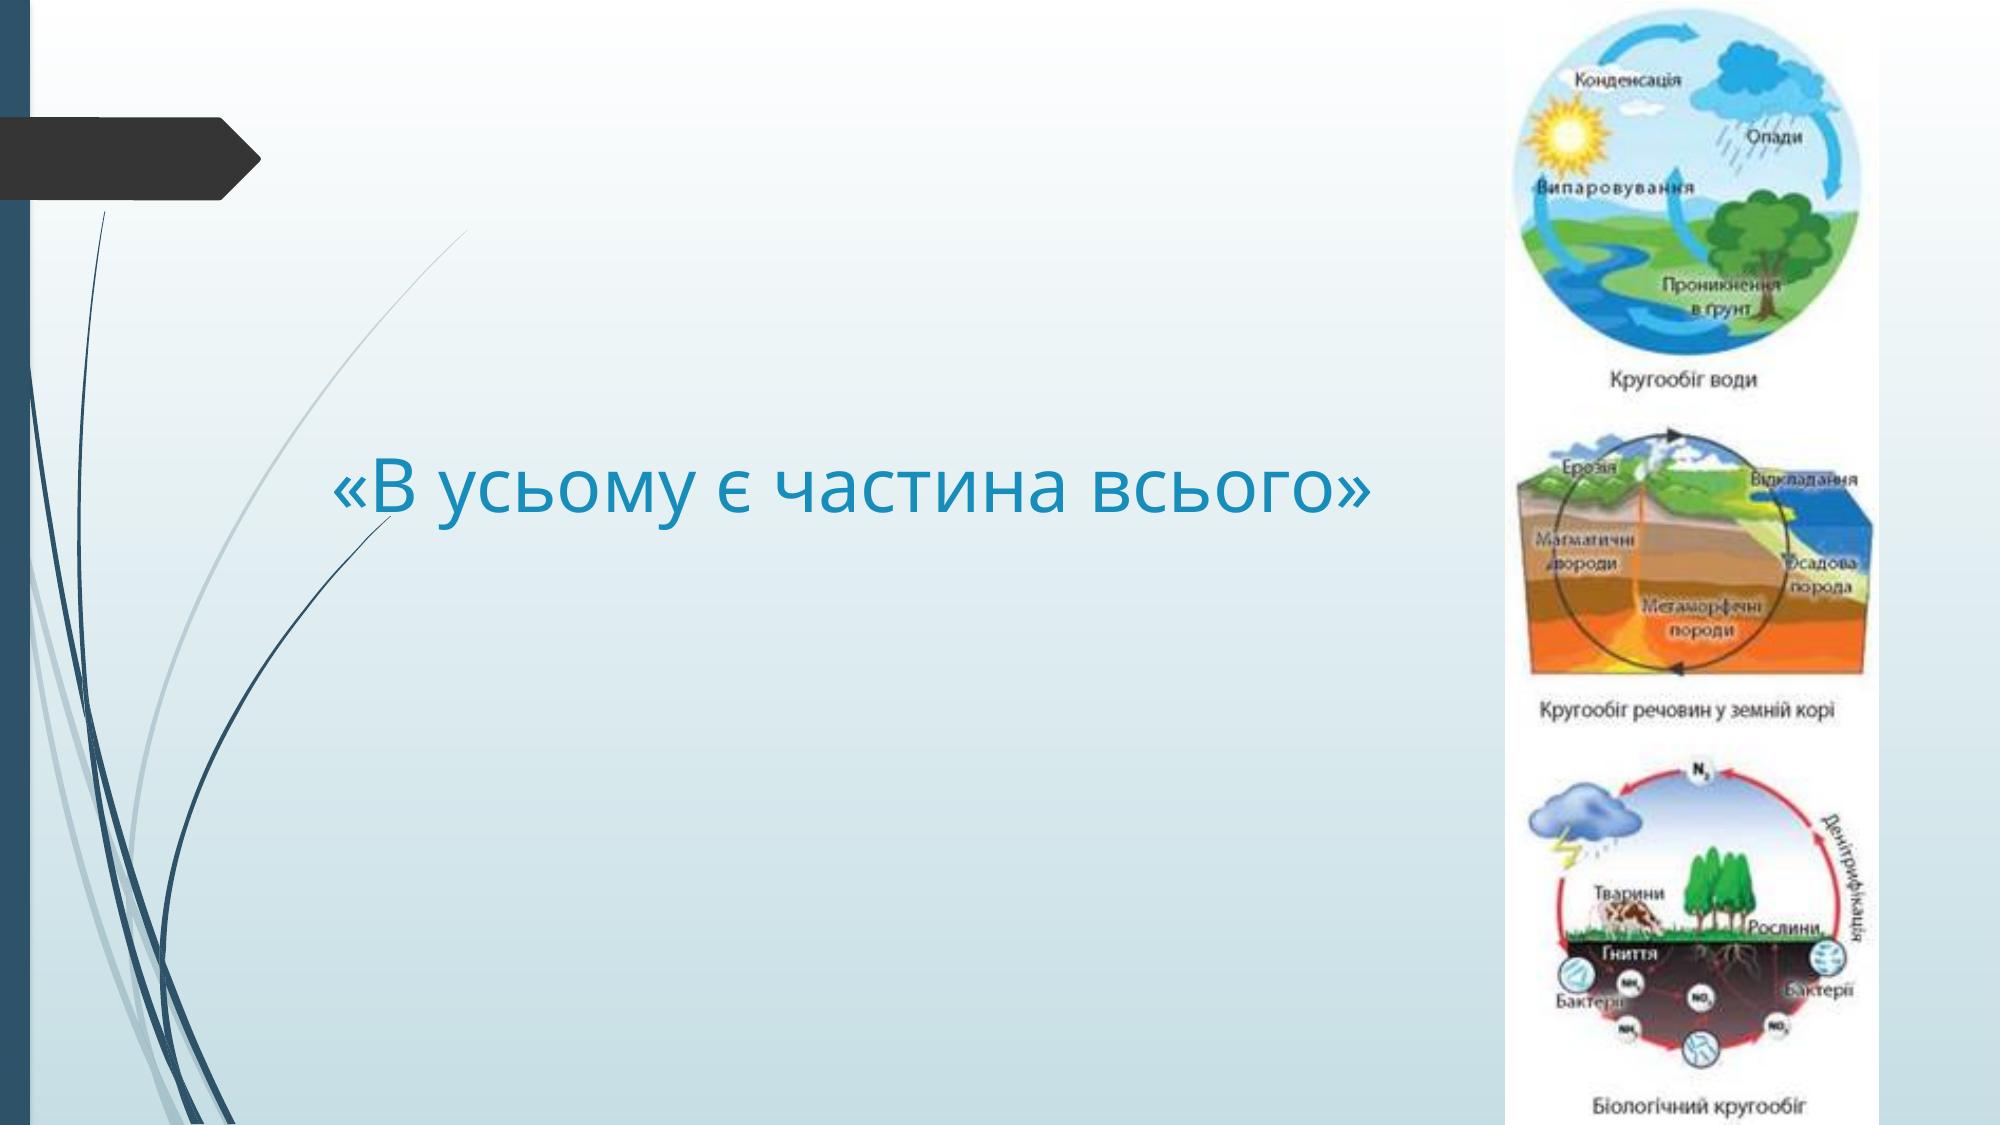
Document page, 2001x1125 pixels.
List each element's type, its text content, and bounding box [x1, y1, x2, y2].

title «В усьому є частина всього» [132, 429, 1500, 641]
picture [1504, 1, 1880, 1125]
